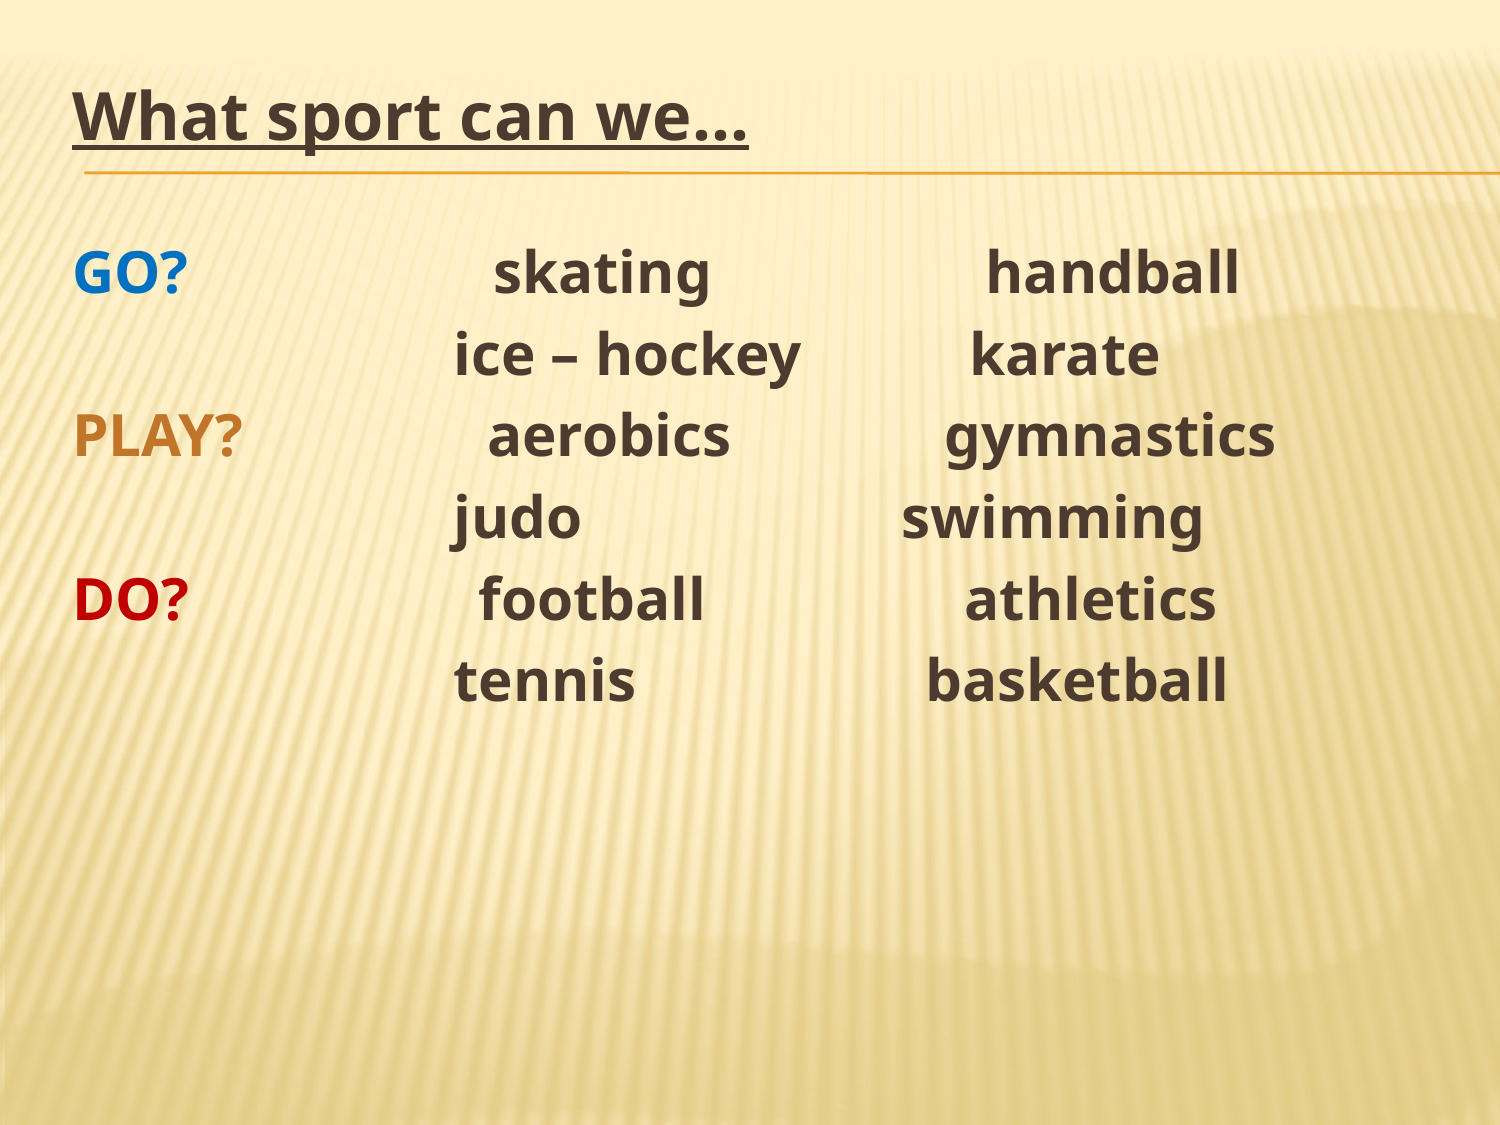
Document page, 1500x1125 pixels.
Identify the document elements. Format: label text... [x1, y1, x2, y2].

list What sport can we… GO? skating handball ice – hockey karate PLAY? aerobics gymnastics judo swimming DO? football athletics tennis basketball [50, 66, 1475, 1059]
